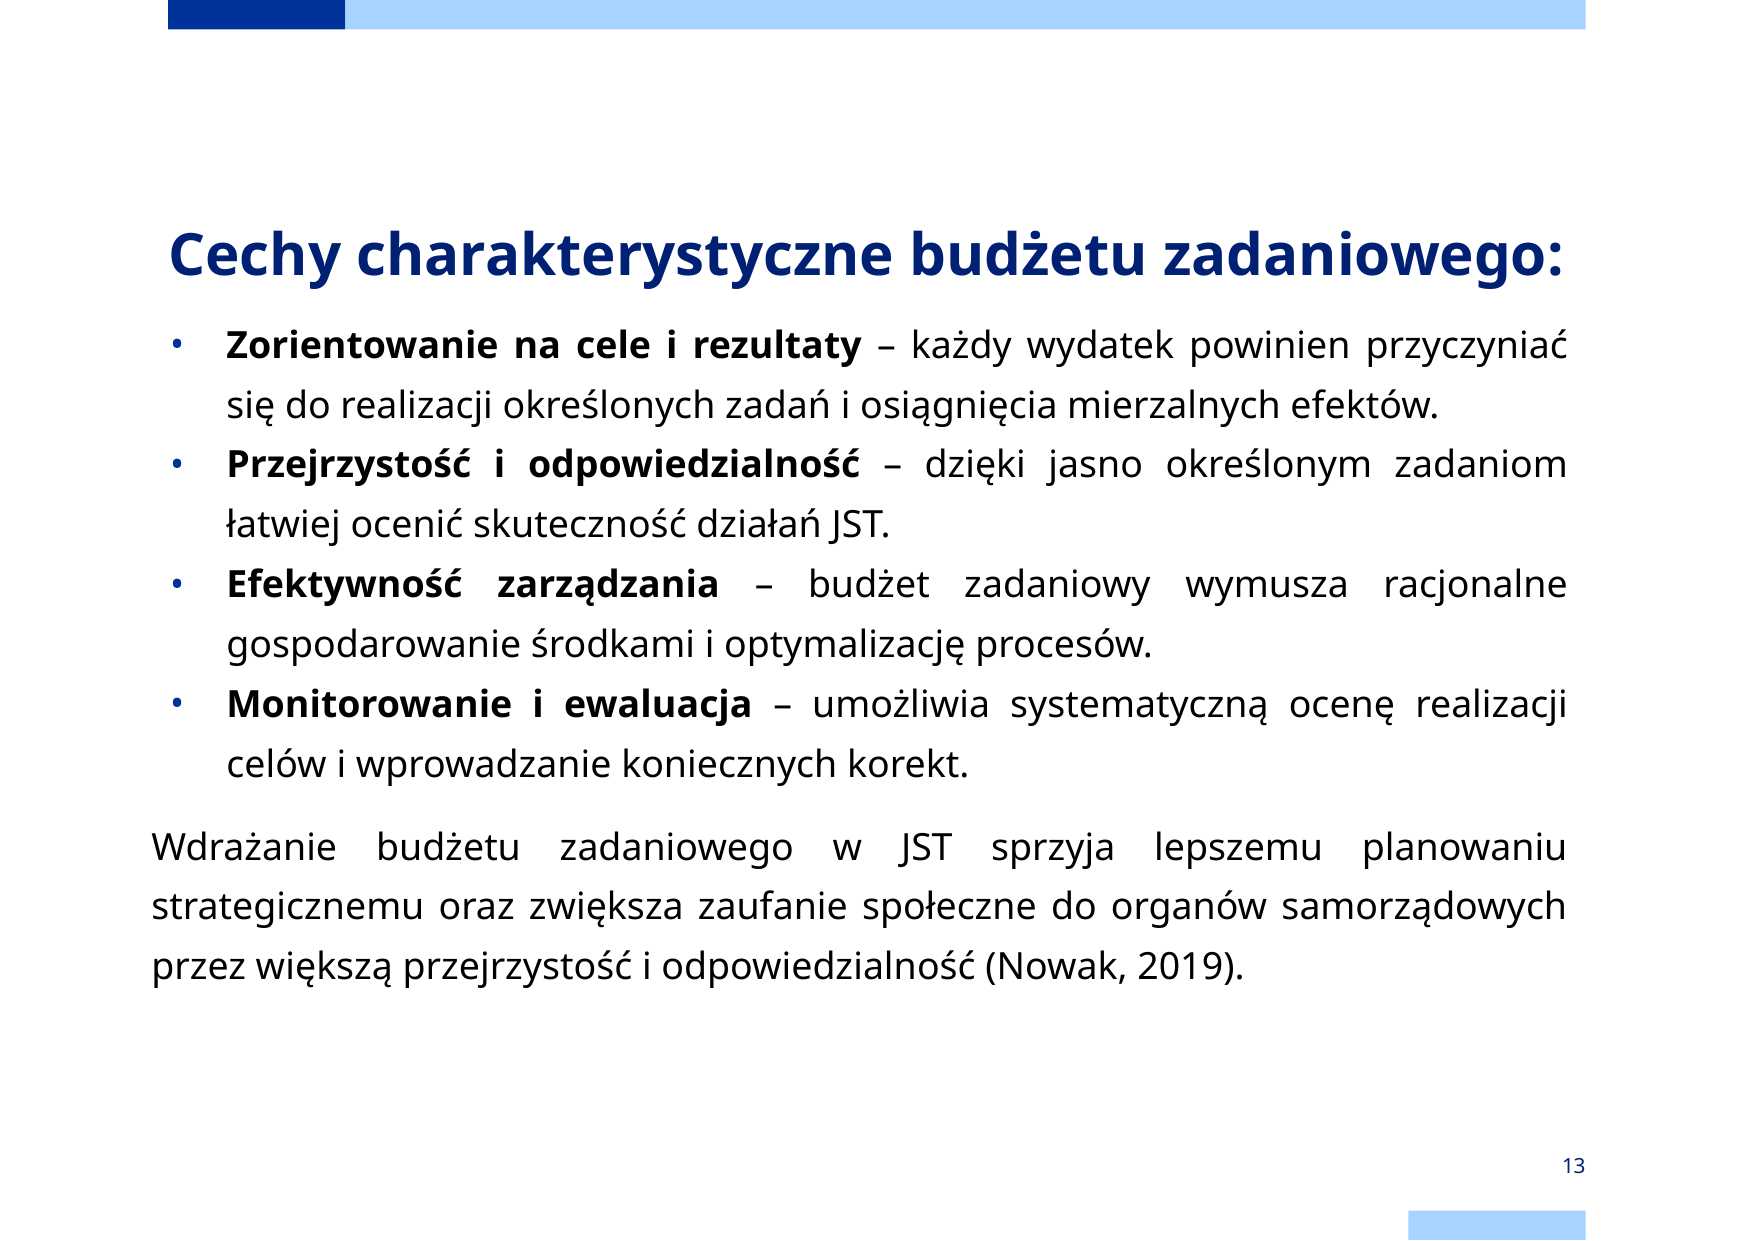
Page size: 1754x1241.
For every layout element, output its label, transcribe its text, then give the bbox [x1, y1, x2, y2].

title Cechy charakterystyczne budżetu zadaniowego: [168, 147, 1586, 325]
slide_number ‹#› [1408, 1151, 1586, 1182]
list Zorientowanie na cele i rezultaty – każdy wydatek powinien przyczyniać się do realizacji określonych zadań i osiągnięcia mierzalnych efektów. Przejrzystość i odpowiedzialność – dzięki jasno określonym zadaniom łatwiej ocenić skuteczność działań JST. Efektywność zarządzania – budżet zadaniowy wymusza racjonalne gospodarowanie środkami i optymalizację procesów. Monitorowanie i ewaluacja – umożliwia systematyczną ocenę realizacji celów i wprowadzanie koniecznych korekt. Wdrażanie budżetu zadaniowego w JST sprzyja lepszemu planowaniu strategicznemu oraz zwiększa zaufanie społeczne do organów samorządowych przez większą przejrzystość i odpowiedzialność (Nowak, 2019). [151, 306, 1569, 1074]
